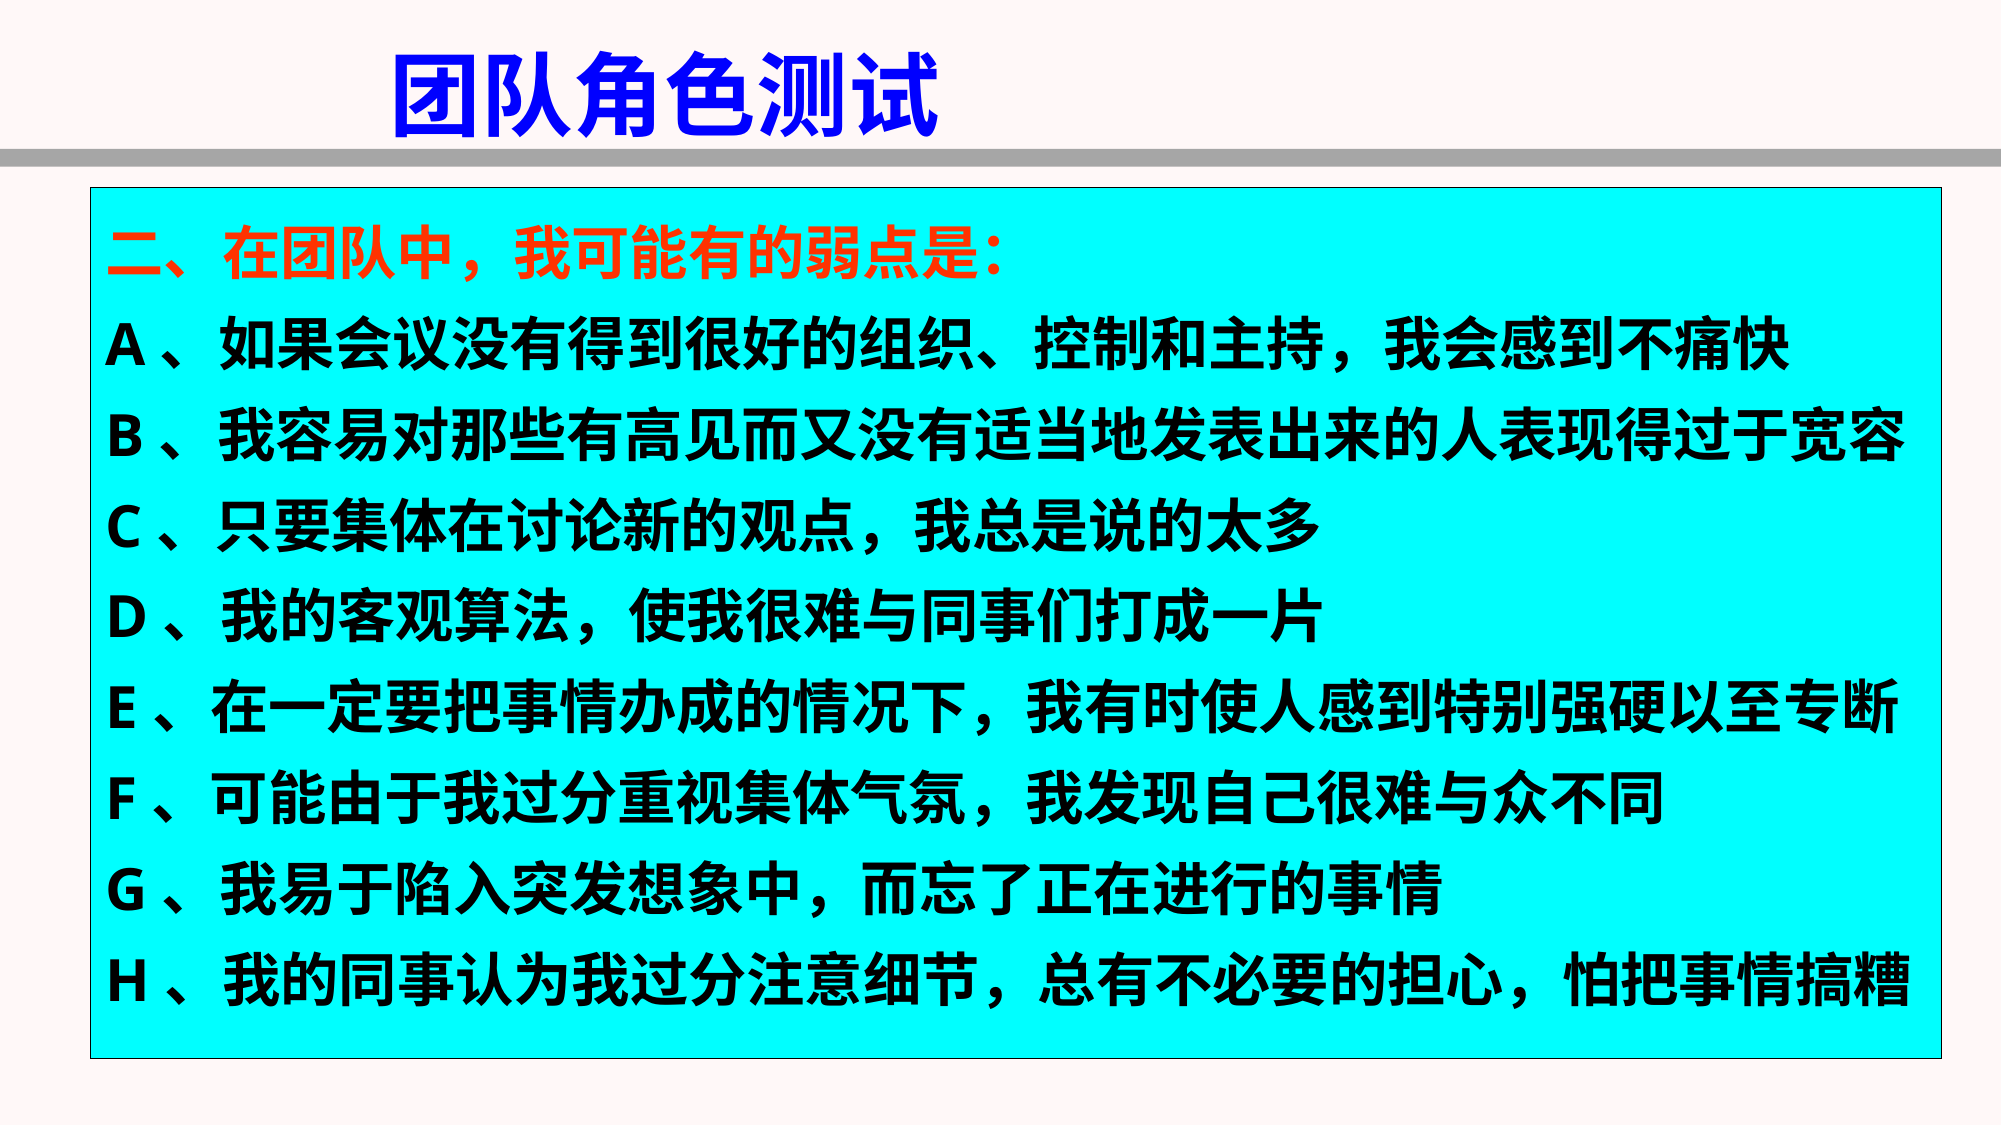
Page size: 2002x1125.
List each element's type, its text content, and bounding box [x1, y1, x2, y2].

title 团队角色测试 [374, 30, 955, 234]
list 二、在团队中，我可能有的弱点是： A、如果会议没有得到很好的组织、控制和主持，我会感到不痛快 B、我容易对那些有高见而又没有适当地发表出来的人表现得过于宽容 C、只要集体在讨论新的观点，我总是说的太多 D、我的客观算法，使我很难与同事们打成一片 E、在一定要把事情办成的情况下，我有时使人感到特别强硬以至专断 F、可能由于我过分重视集体气氛，我发现自己很难与众不同 G、我易于陷入突发想象中，而忘了正在进行的事情 H、我的同事认为我过分注意细节，总有不必要的担心，怕把事情搞糟 [90, 187, 1942, 1059]
